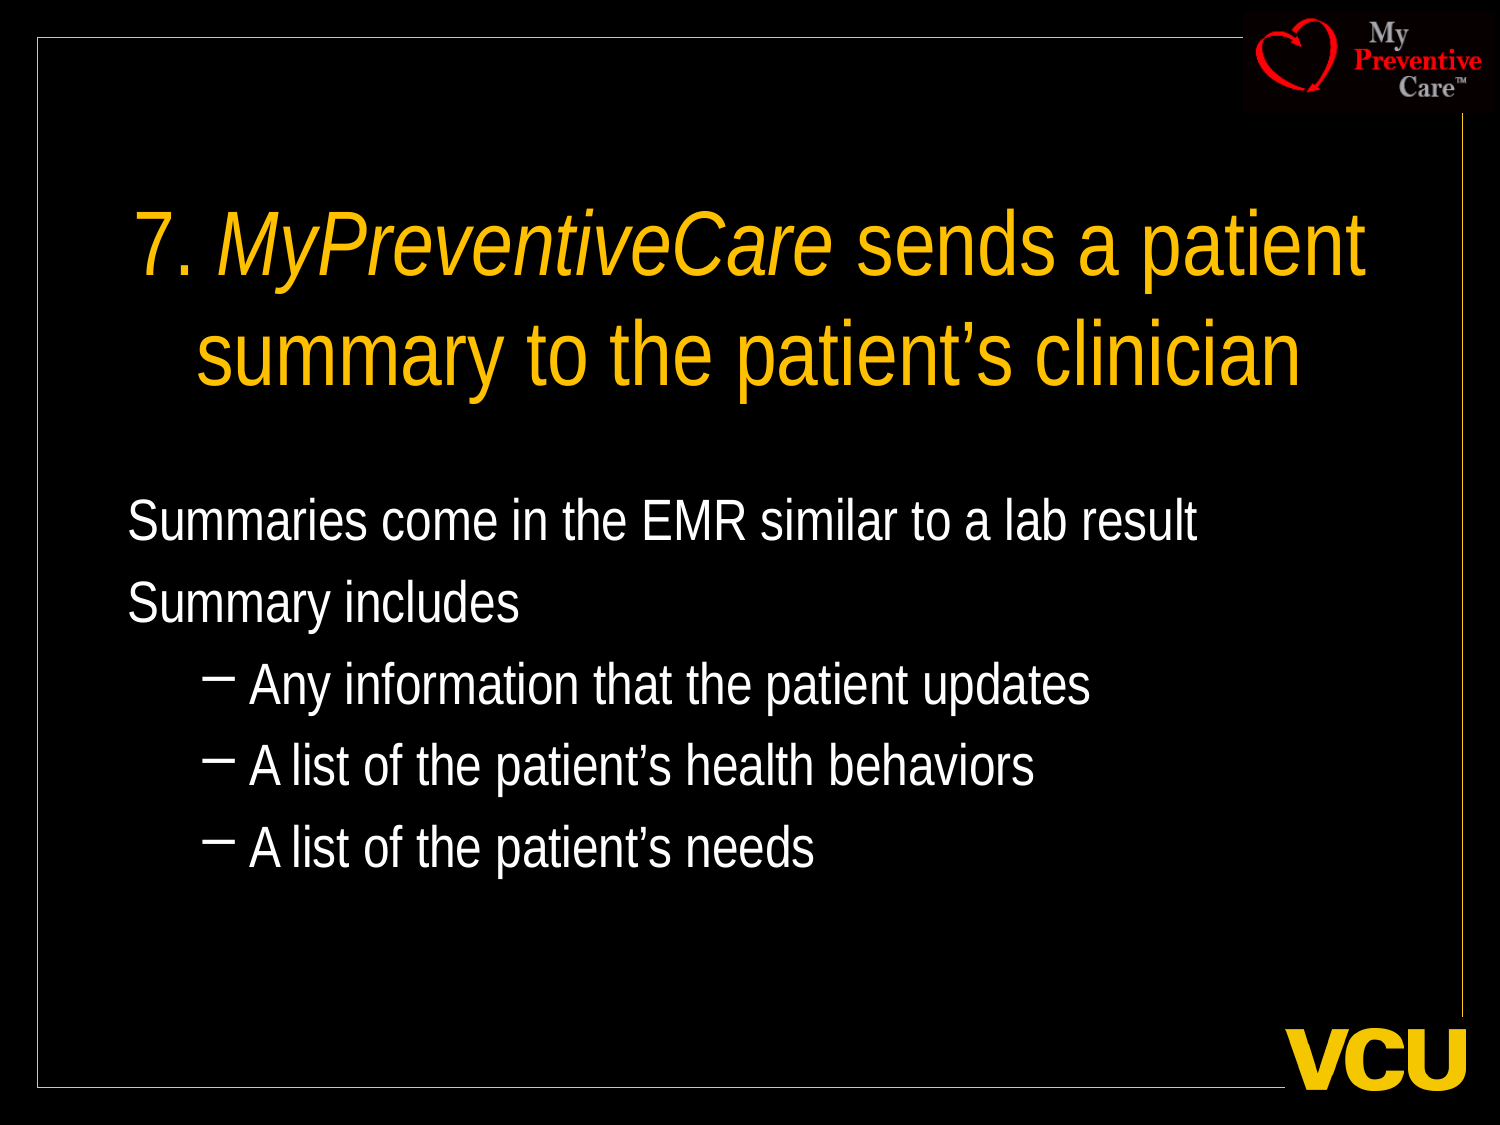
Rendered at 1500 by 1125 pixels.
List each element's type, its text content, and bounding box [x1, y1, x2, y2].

picture [1285, 1017, 1474, 1091]
list Summaries come in the EMR similar to a lab result Summary includes Any information that the patient updates A list of the patient’s health behaviors A list of the patient’s needs [112, 474, 1388, 963]
title 7. MyPreventiveCare sends a patient summary to the patient’s clinician [74, 199, 1426, 388]
picture [1243, 12, 1495, 113]
